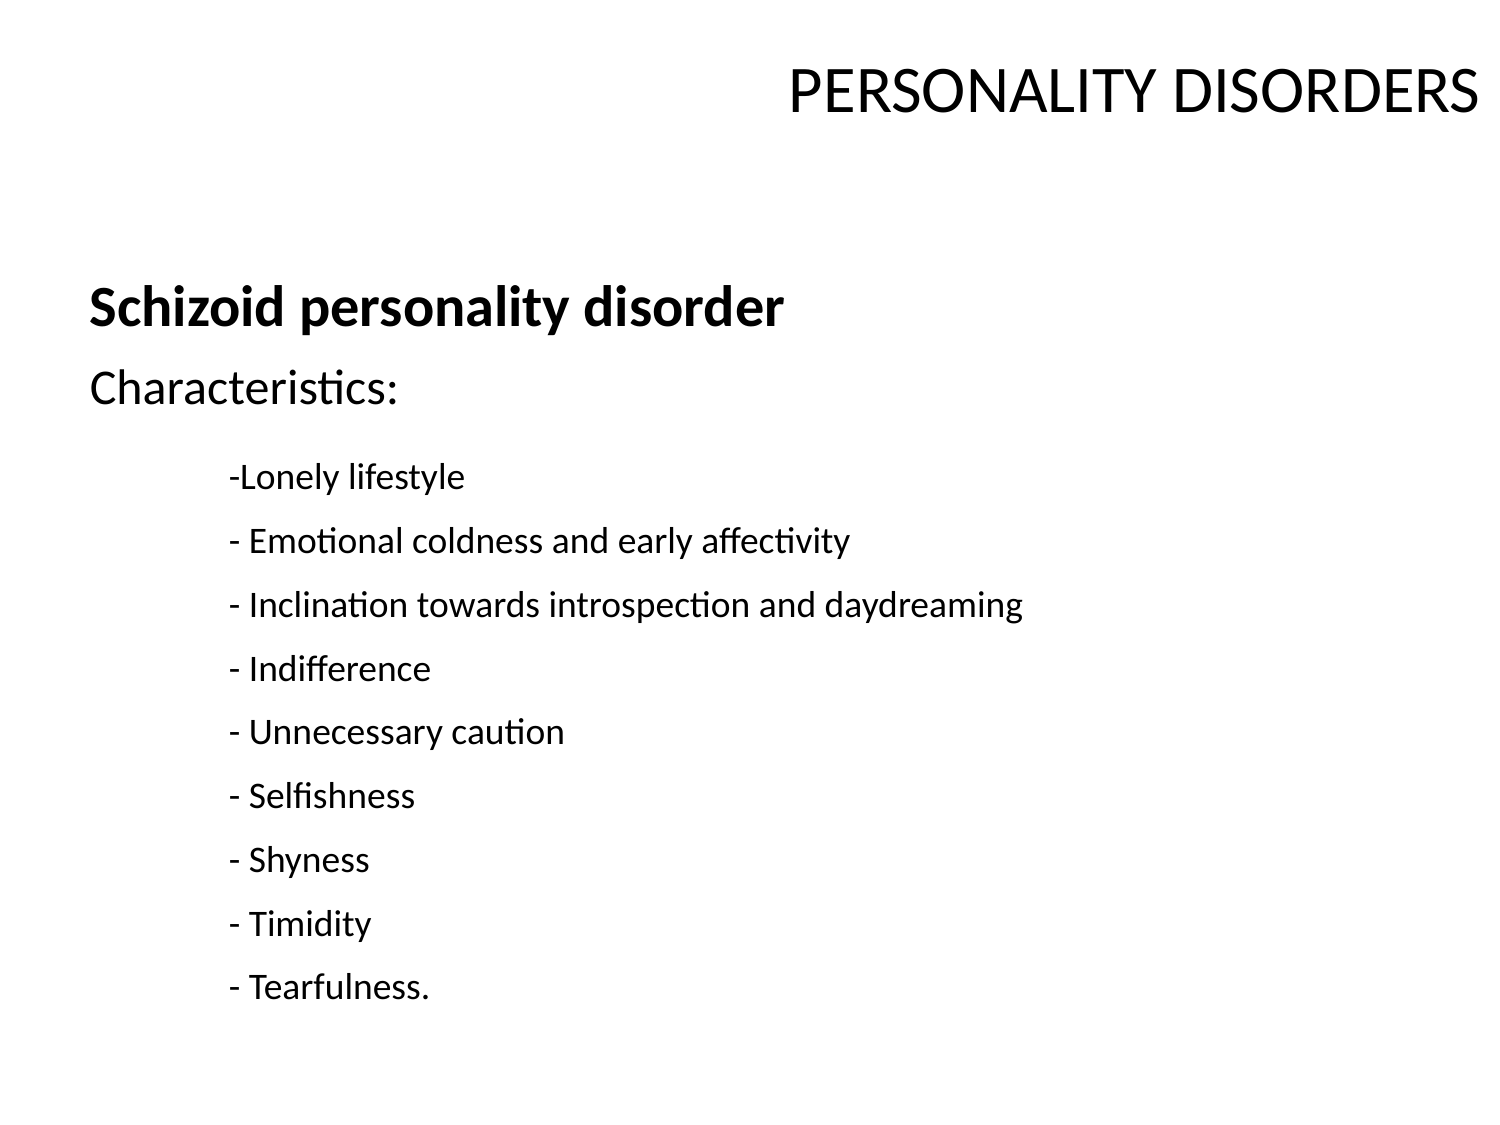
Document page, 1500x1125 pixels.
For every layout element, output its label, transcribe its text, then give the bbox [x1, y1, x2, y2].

text_box Schizoid personality disorder Characteristics: [0, 271, 1379, 422]
text_box -Lonely lifestyle - Emotional coldness and early affectivity - Inclination towards introspection and daydreaming - Indifference - Unnecessary caution - Selfishness - Shyness - Timidity - Tearfulness. [121, 444, 1208, 1015]
text_box PERSONALITY DISORDERS [145, 0, 1496, 180]
